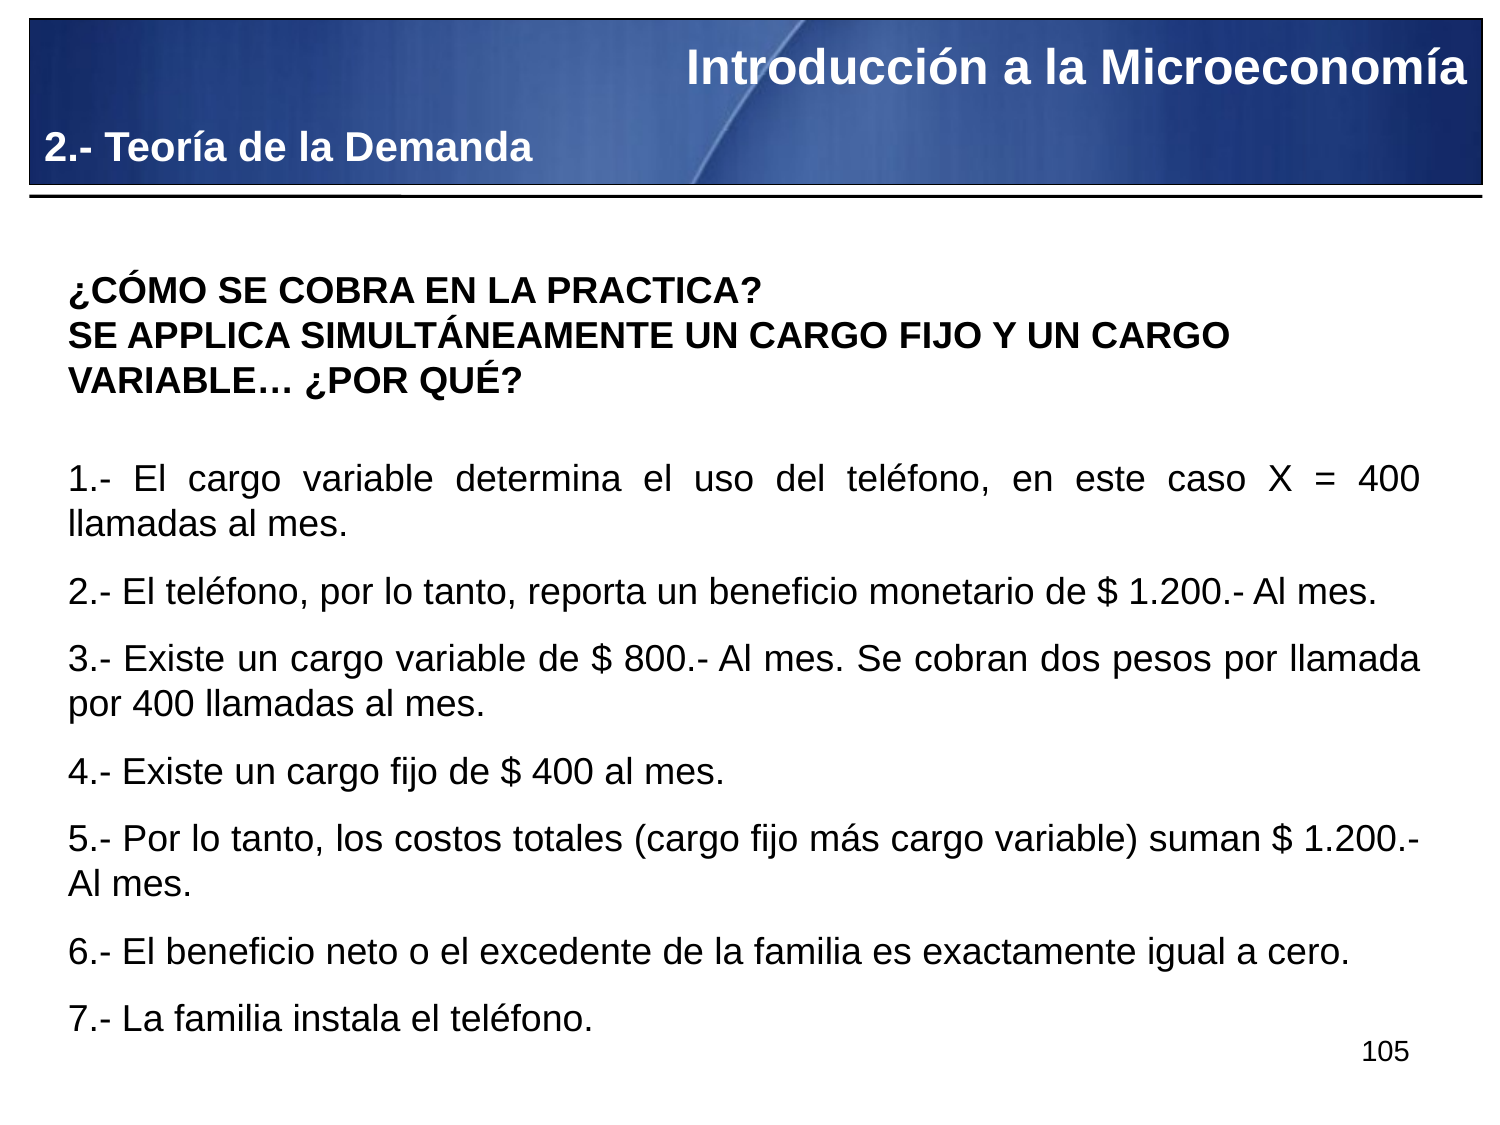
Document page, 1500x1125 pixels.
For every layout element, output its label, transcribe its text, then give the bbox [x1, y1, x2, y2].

text_box ¿CÓMO SE COBRA EN LA PRACTICA? SE APPLICA SIMULTÁNEAMENTE UN CARGO FIJO Y UN CARGO VARIABLE… ¿POR QUÉ? [53, 259, 1436, 409]
text_box 2.- Teoría de la Demanda [29, 112, 585, 178]
text_box Introducción a la Microeconomía [608, 26, 1483, 102]
slide_number 105 [1074, 1047, 1426, 1103]
text_box [29, 19, 1483, 185]
text_box 1.- El cargo variable determina el uso del teléfono, en este caso X = 400 llamadas al mes. 2.- El teléfono, por lo tanto, reporta un beneficio monetario de $ 1.200.- Al mes. 3.- Existe un cargo variable de $ 800.- Al mes. Se cobran dos pesos por llamada por 400 llamadas al mes. 4.- Existe un cargo fijo de $ 400 al mes. 5.- Por lo tanto, los costos totales (cargo fijo más cargo variable) suman $ 1.200.- Al mes. 6.- El beneficio neto o el excedente de la familia es exactamente igual a cero. 7.- La familia instala el teléfono. [53, 446, 1436, 1047]
